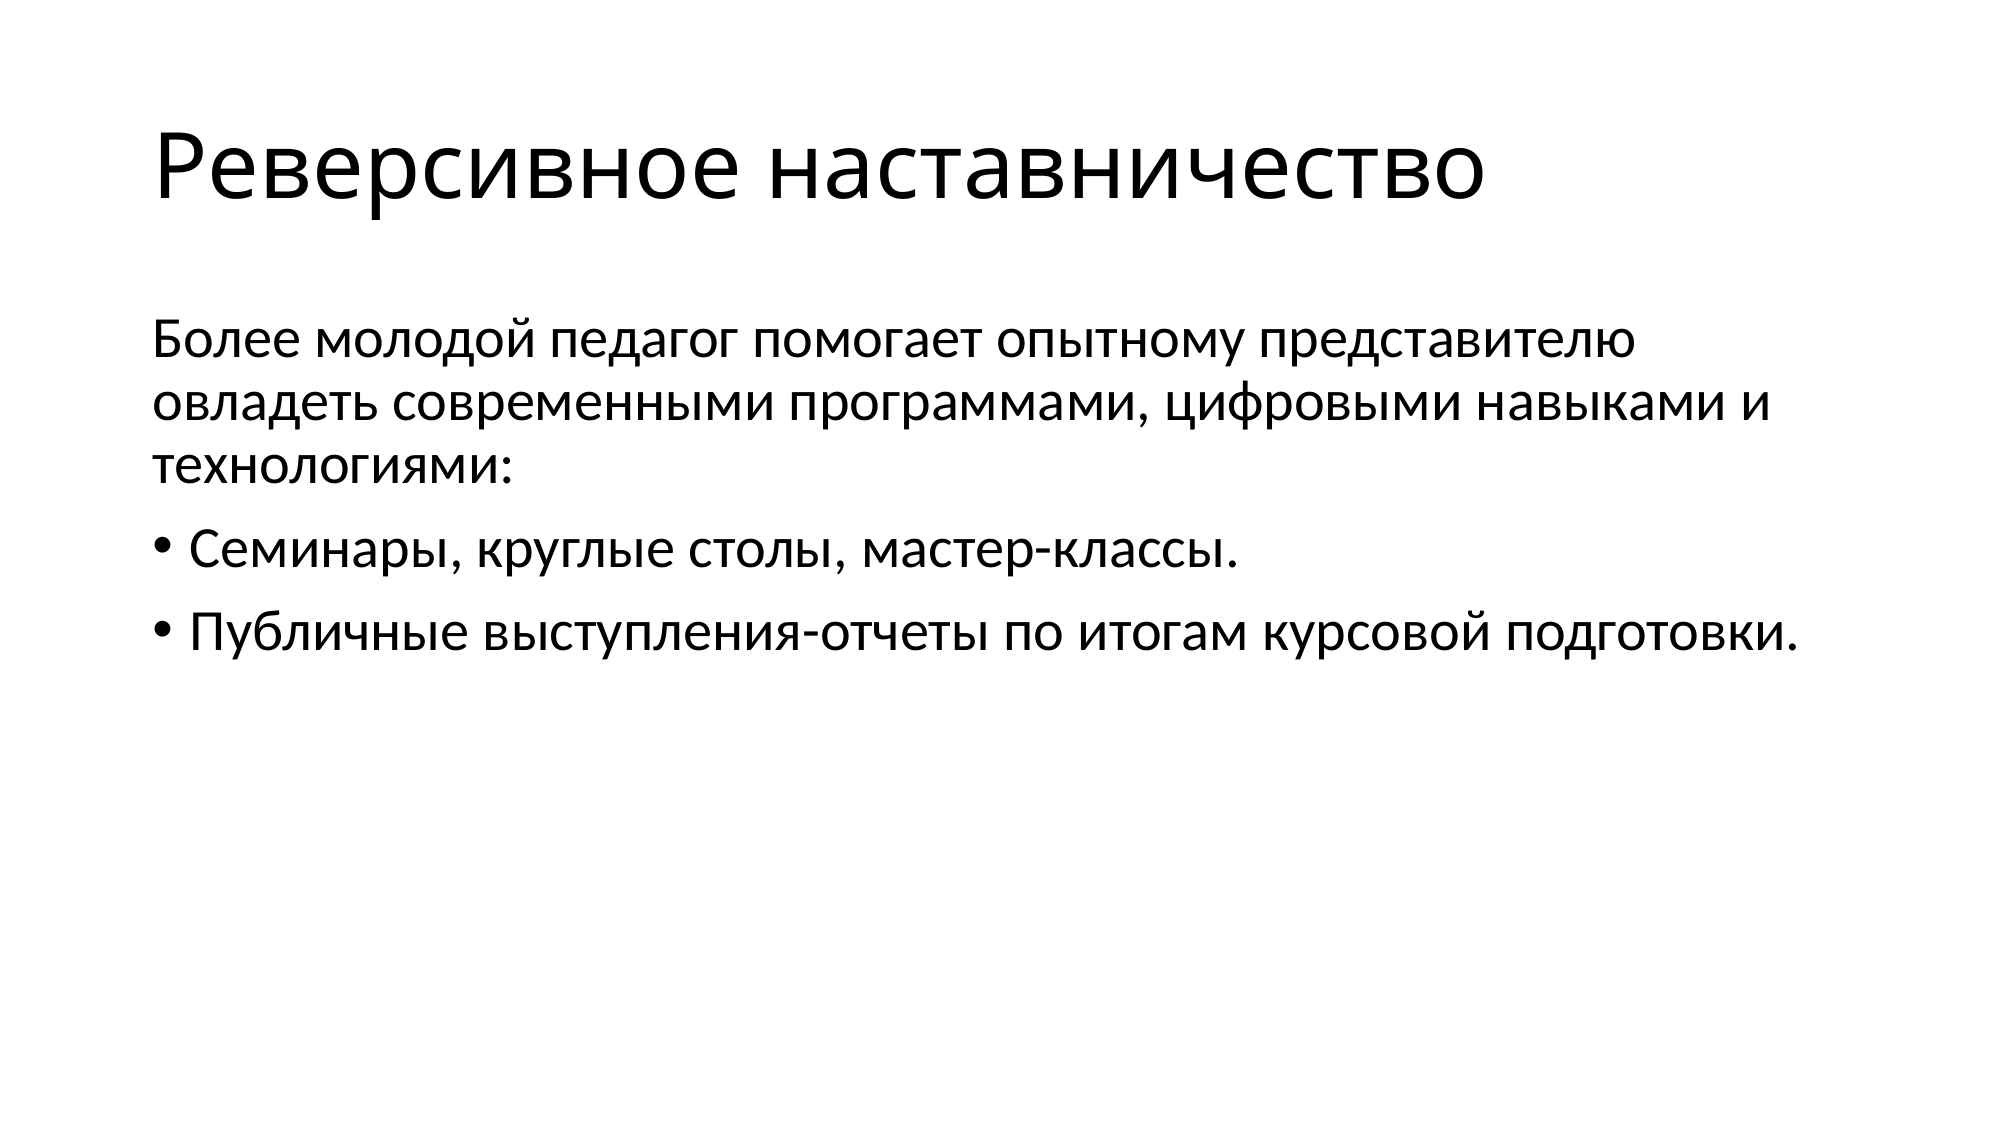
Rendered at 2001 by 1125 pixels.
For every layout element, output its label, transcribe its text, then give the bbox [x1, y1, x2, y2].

title Реверсивное наставничество [137, 59, 1863, 278]
list Более молодой педагог помогает опытному представителю овладеть современными программами, цифровыми навыками и технологиями: Семинары, круглые столы, мастер-классы. Публичные выступления-отчеты по итогам курсовой подготовки. [137, 299, 1863, 1014]
